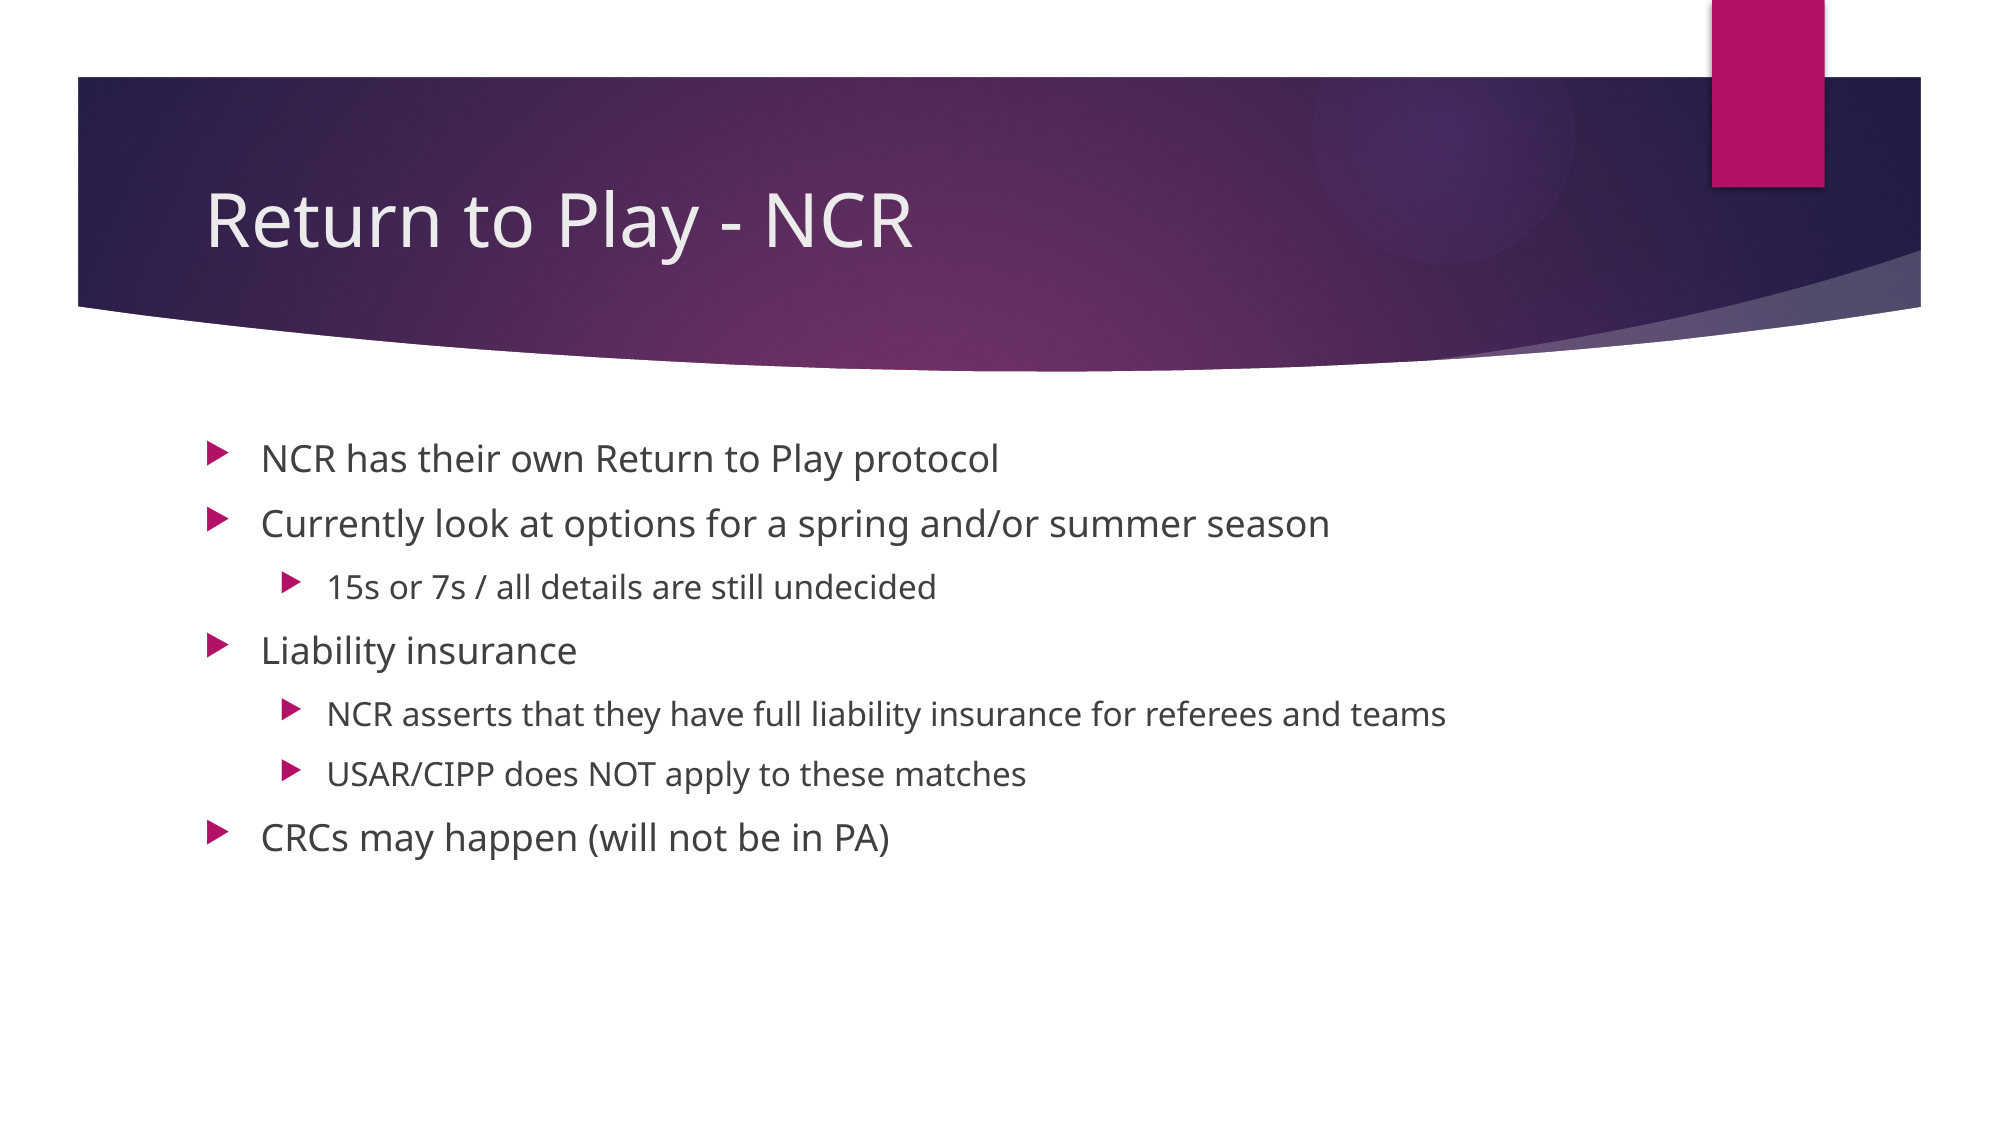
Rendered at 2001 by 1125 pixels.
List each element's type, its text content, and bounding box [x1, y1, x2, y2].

list NCR has their own Return to Play protocol Currently look at options for a spring and/or summer season 15s or 7s / all details are still undecided Liability insurance NCR asserts that they have full liability insurance for referees and teams USAR/CIPP does NOT apply to these matches CRCs may happen (will not be in PA) [189, 427, 1638, 988]
title Return to Play - NCR [189, 159, 1627, 276]
